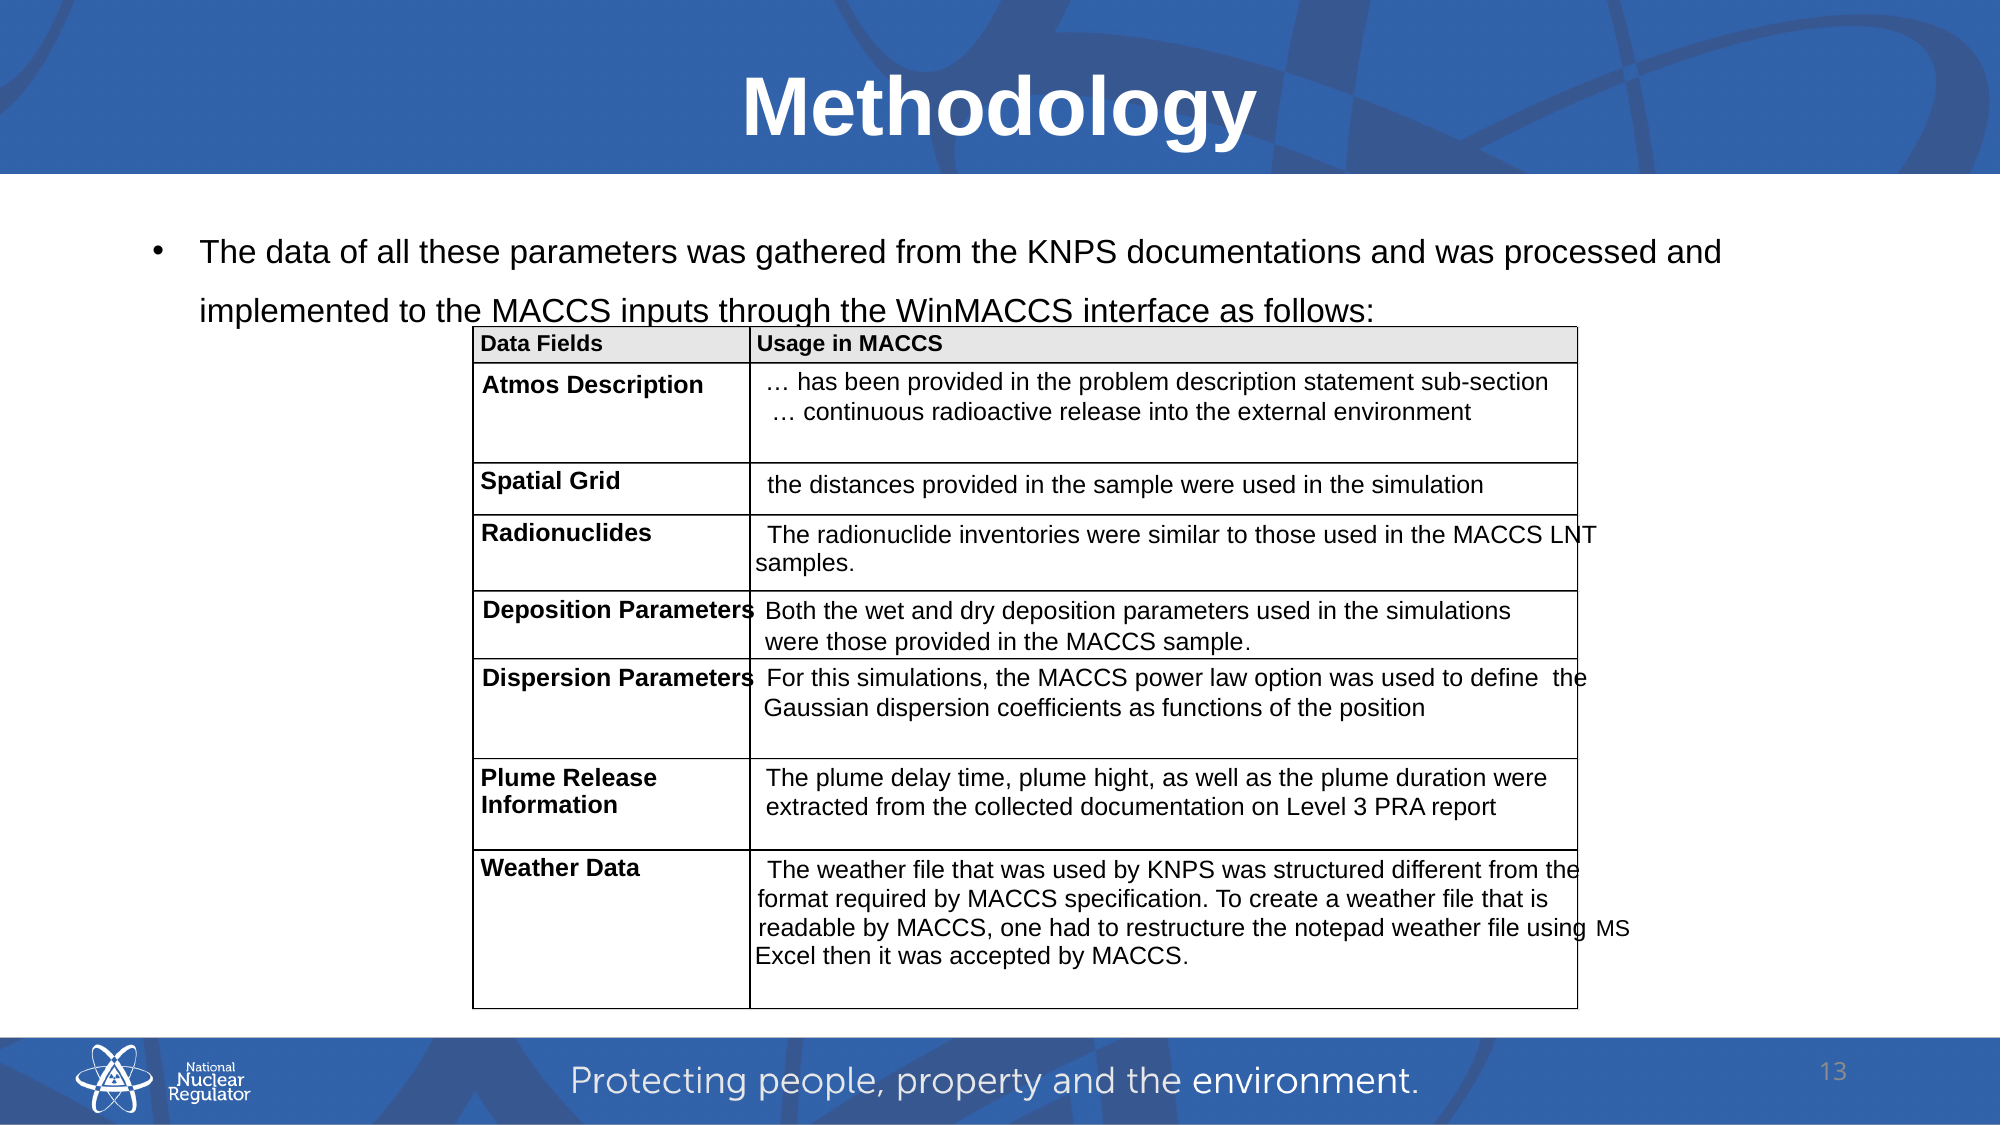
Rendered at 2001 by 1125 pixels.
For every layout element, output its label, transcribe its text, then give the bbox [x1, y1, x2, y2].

slide_number 13 [1412, 1042, 1863, 1103]
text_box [472, 326, 1642, 1011]
picture [0, 0, 2000, 1125]
title Methodology [137, 0, 1863, 218]
list The data of all these parameters was gathered from the KNPS documentations and was processed and implemented to the MACCS inputs through the WinMACCS interface as follows: [137, 218, 1863, 1014]
